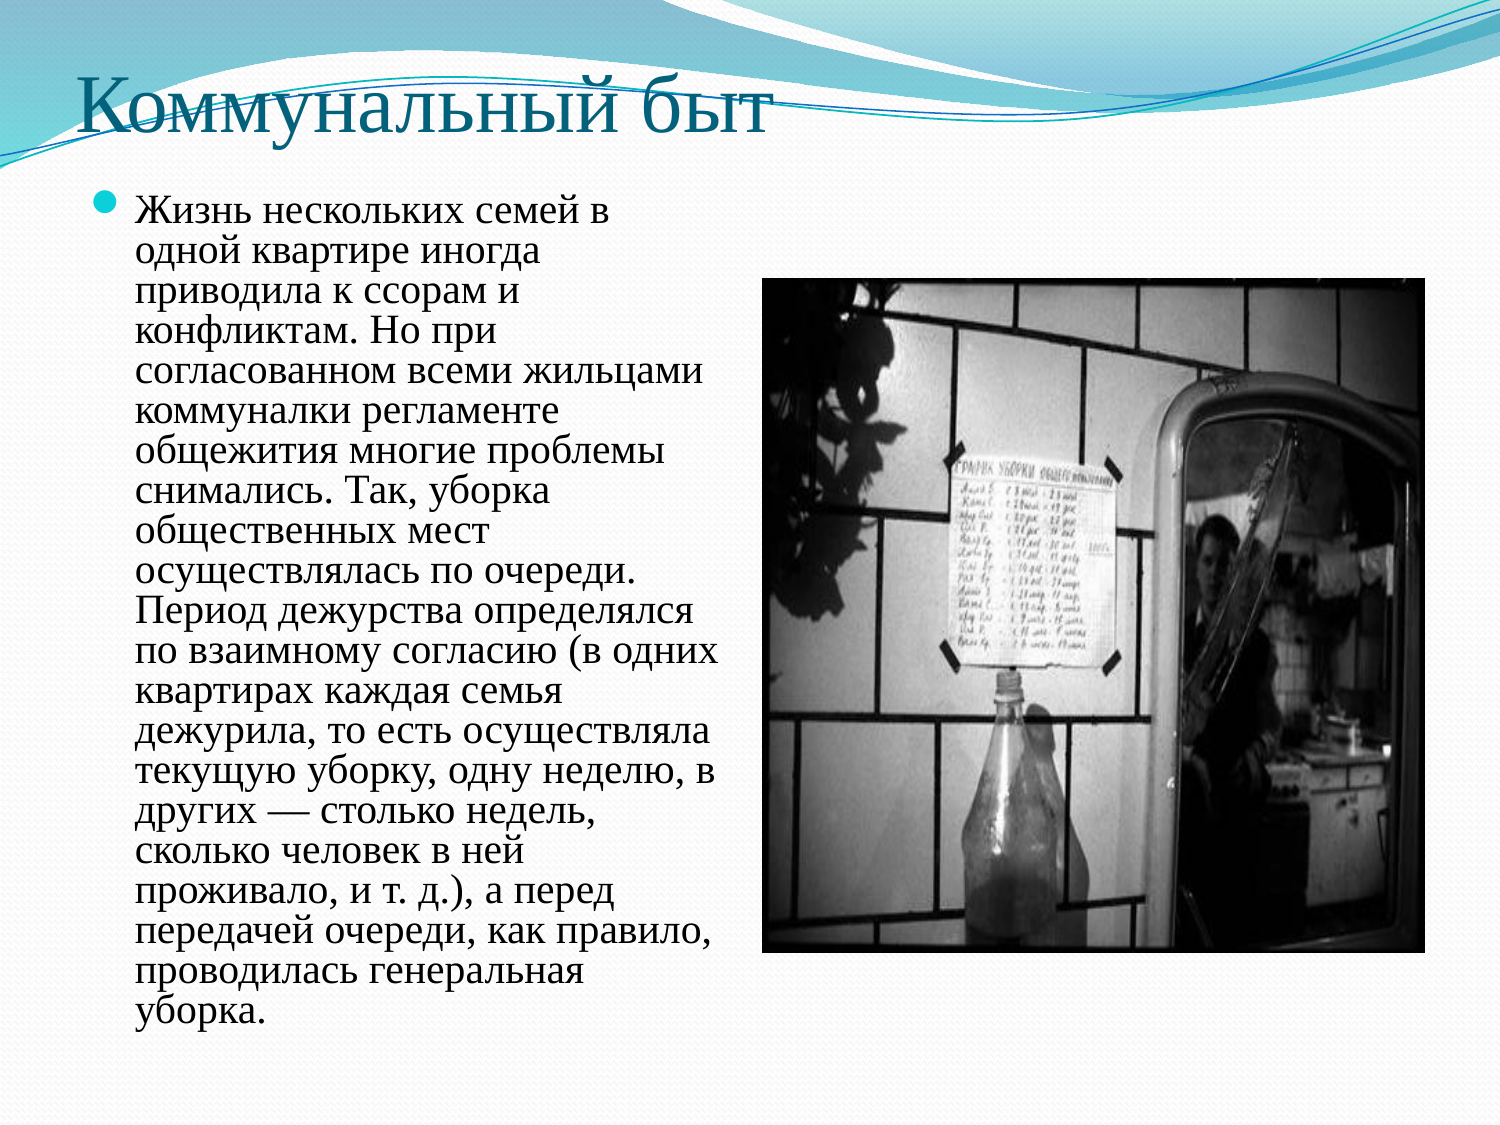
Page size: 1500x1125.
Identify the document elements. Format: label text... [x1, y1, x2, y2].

title Коммунальный быт [74, 44, 1426, 150]
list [762, 278, 1426, 953]
list Жизнь нескольких семей в одной квартире иногда приводила к ссорам и конфликтам. Но при согласованном всеми жильцами коммуналки регламенте общежития многие проблемы снимались. Так, уборка общественных мест осуществлялась по очереди. Период дежурства определялся по взаимному согласию (в одних квартирах каждая семья дежурила, то есть осуществляла текущую уборку, одну неделю, в других — столько недель, сколько человек в ней проживало, и т. д.), а перед передачей очереди, как правило, проводилась генеральная уборка. [74, 184, 738, 1043]
